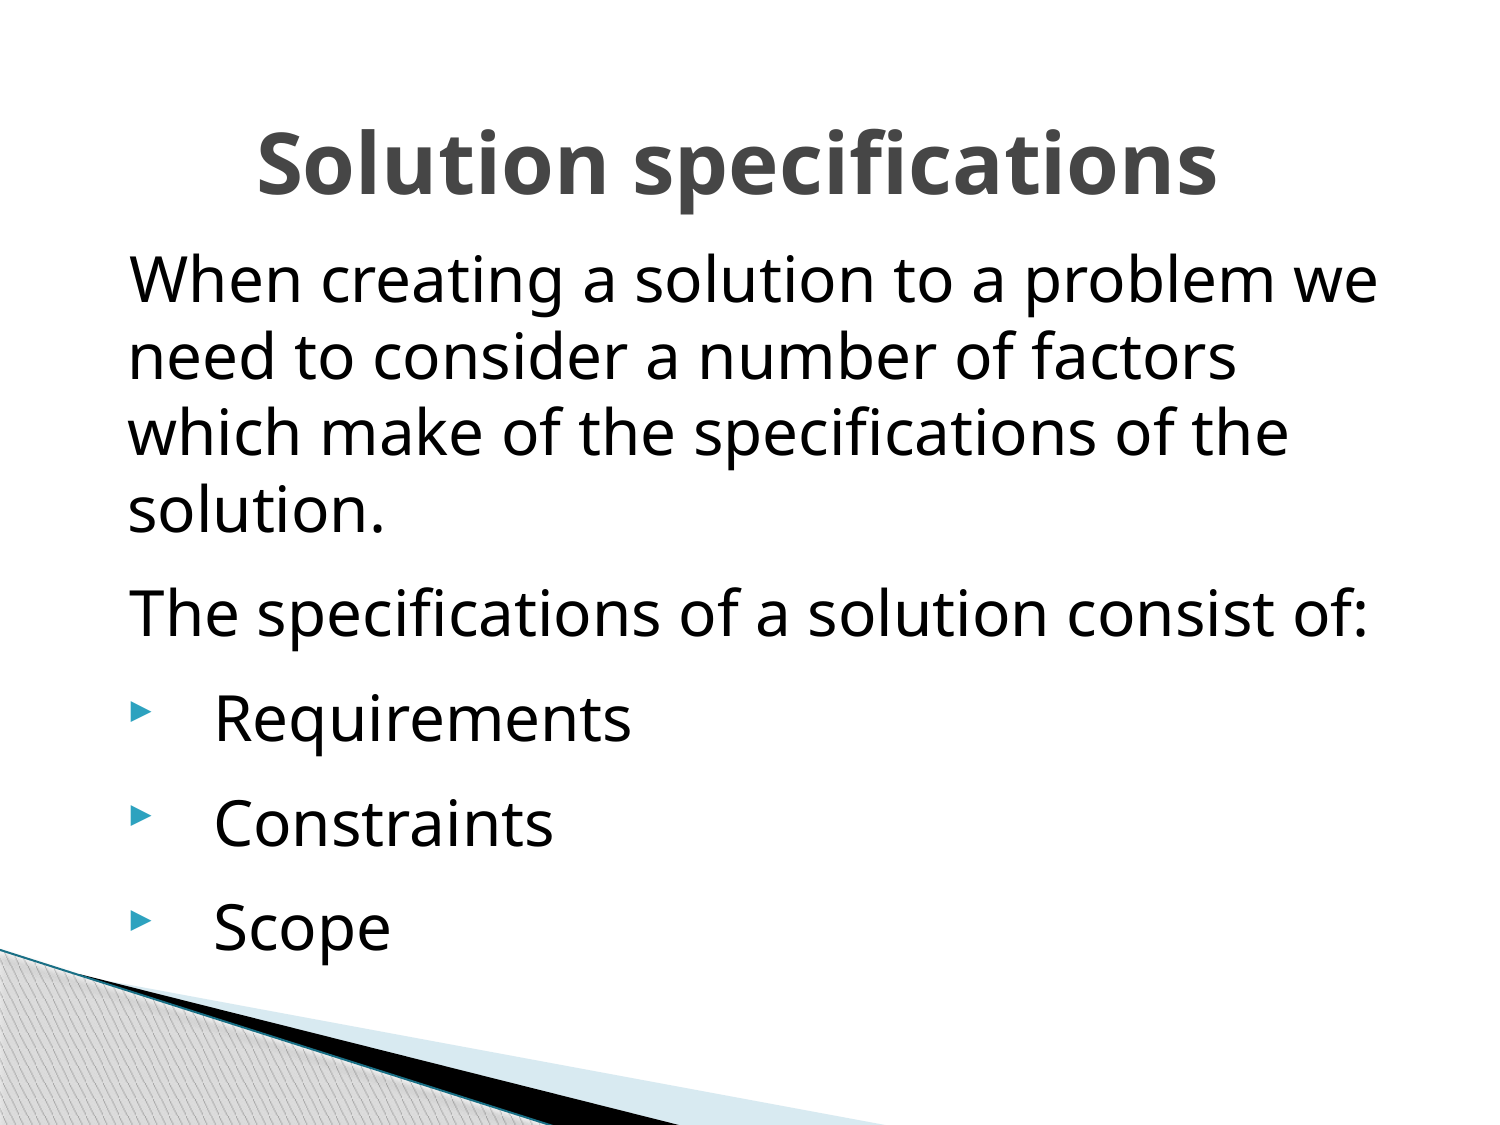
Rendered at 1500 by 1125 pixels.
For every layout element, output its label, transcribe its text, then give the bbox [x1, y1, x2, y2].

list When creating a solution to a problem we need to consider a number of factors which make of the specifications of the solution. The specifications of a solution consist of: Requirements Constraints Scope [112, 231, 1400, 1047]
title Solution specifications [100, 66, 1376, 254]
